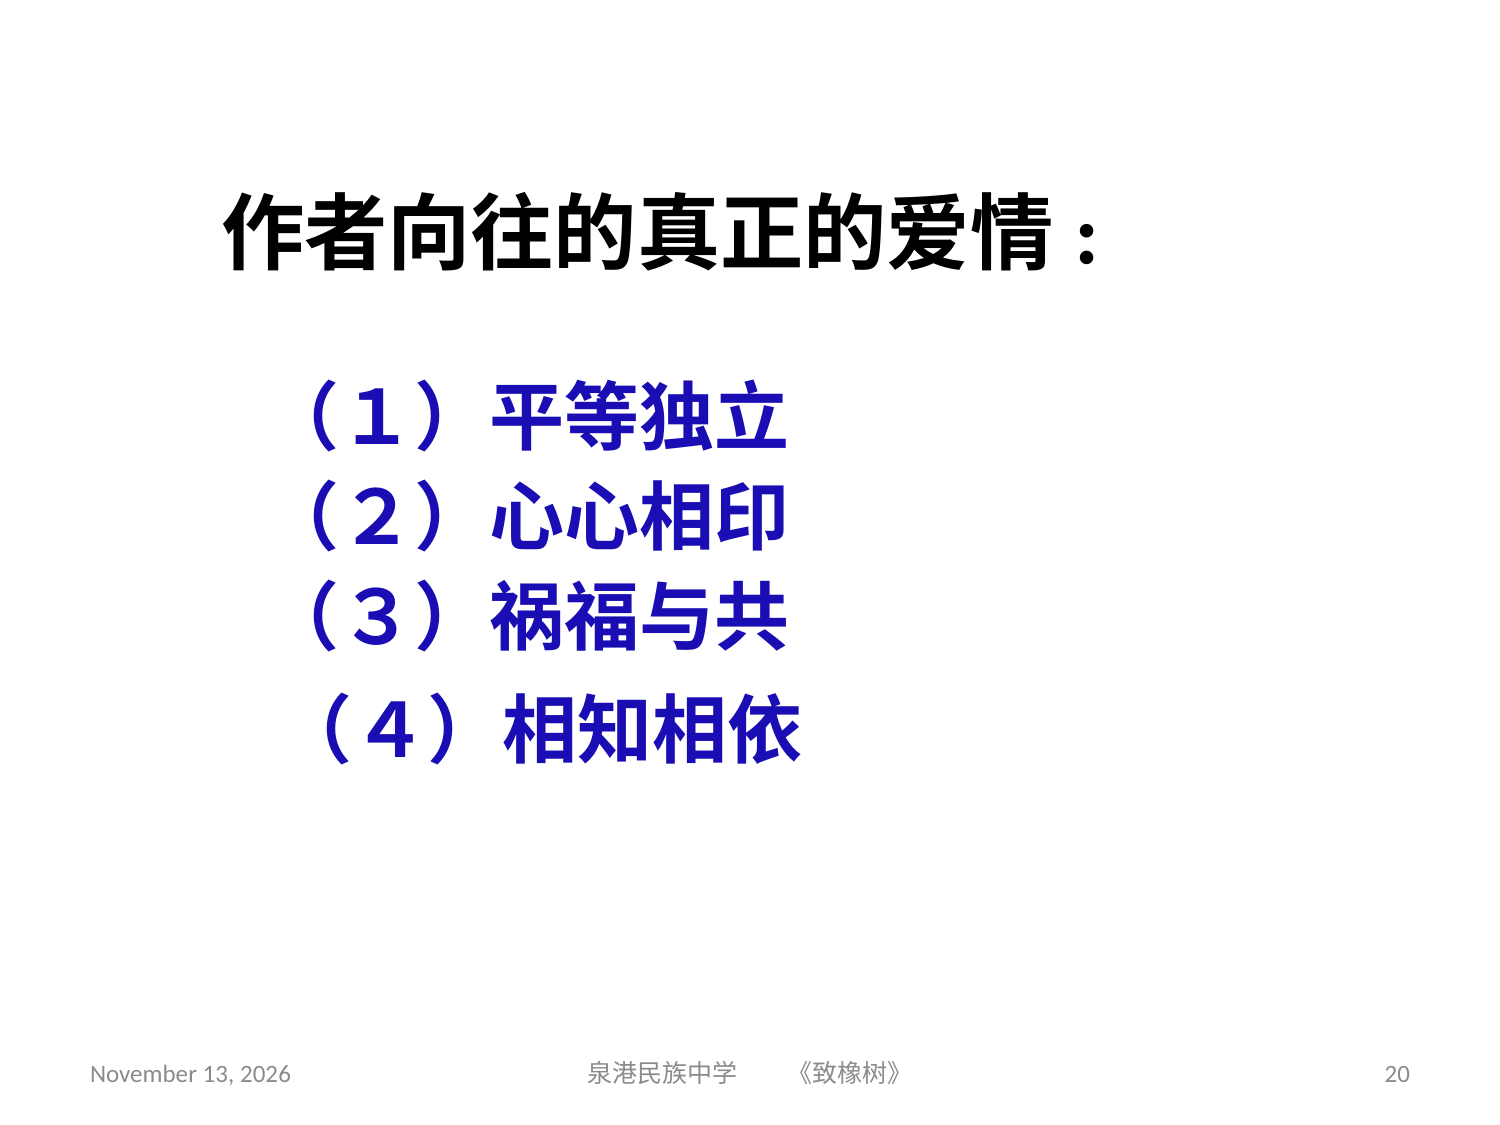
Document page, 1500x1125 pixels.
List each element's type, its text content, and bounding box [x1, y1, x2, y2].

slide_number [75, 1042, 425, 1103]
text_box （４）相知相依 [262, 674, 1175, 780]
text_box （２）心心相印 [249, 462, 1238, 562]
text_box （１）平等独立 [249, 362, 1338, 468]
text_box 作者向往的真正的爱情: [53, 172, 1376, 429]
text_box （３）祸福与共 [249, 562, 1313, 668]
footer 泉港民族中学 《致橡树》 [512, 1042, 988, 1103]
slide_number 20 [1074, 1042, 1425, 1103]
